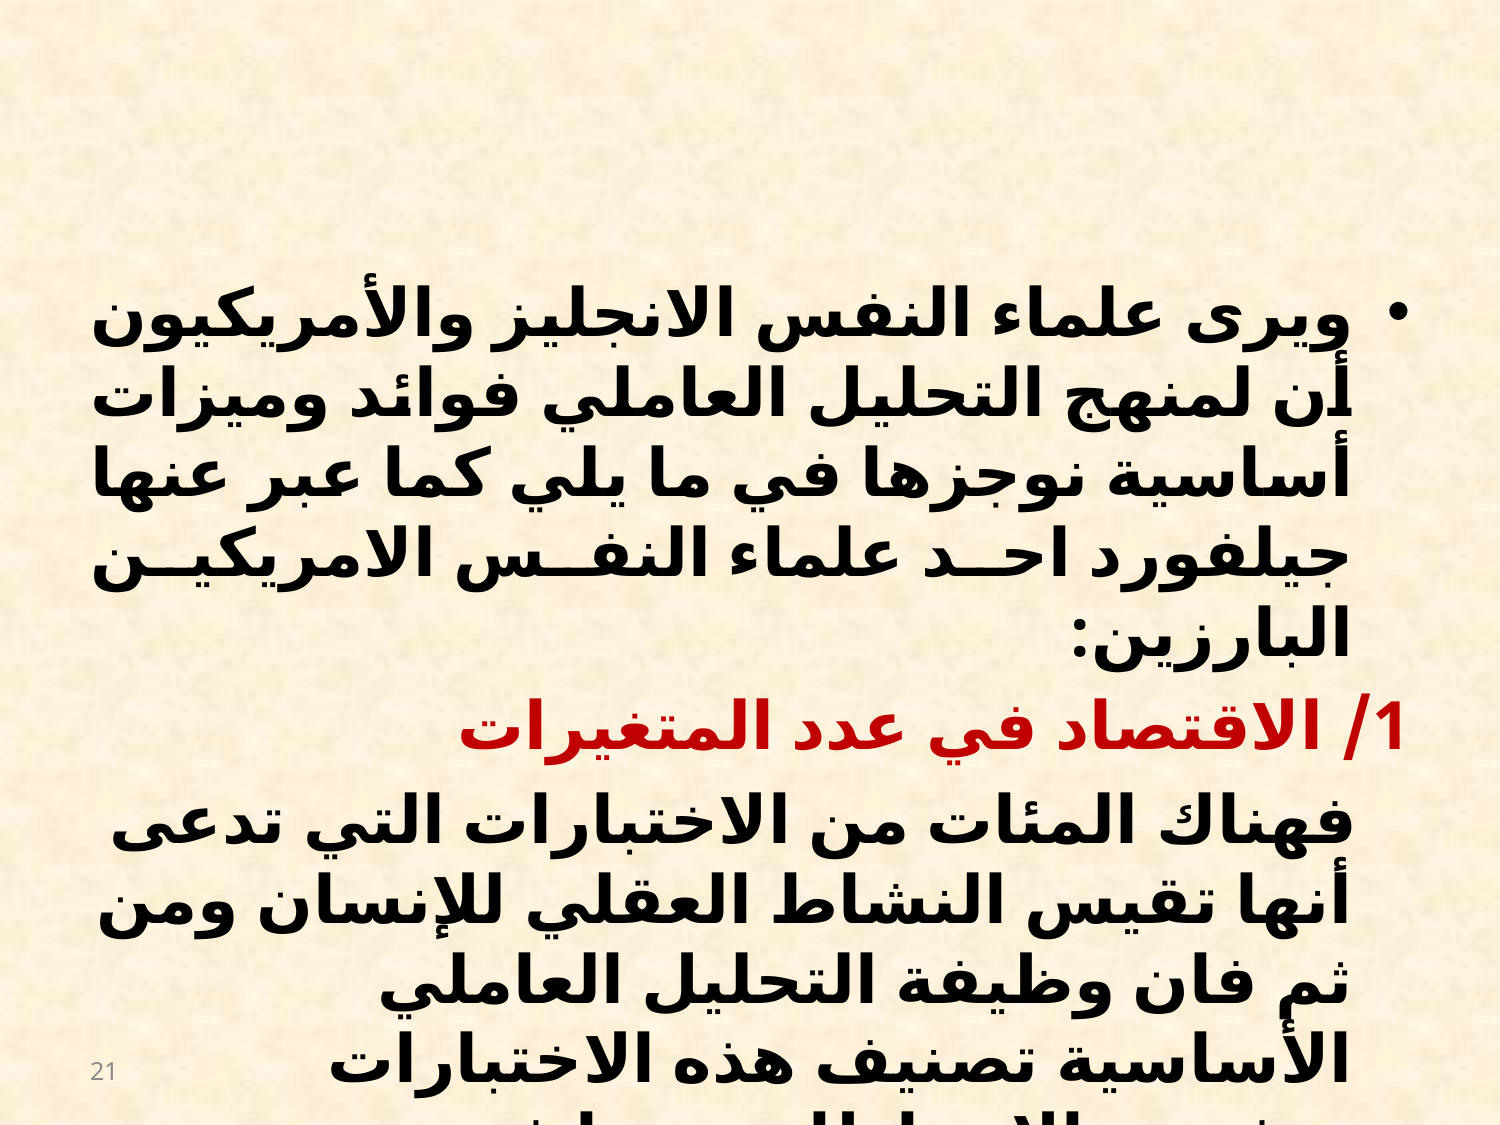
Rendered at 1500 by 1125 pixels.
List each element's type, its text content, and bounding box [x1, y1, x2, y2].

picture [0, 0, 1500, 1125]
slide_number 21 [75, 1042, 425, 1103]
list ويرى علماء النفس الانجليز والأمريكيون أن لمنهج التحليل العاملي فوائد وميزات أساسية نوجزها في ما يلي كما عبر عنها جيلفورد احد علماء النفس الامريكين البارزين: 1/ الاقتصاد في عدد المتغيرات فهناك المئات من الاختبارات التي تدعى أنها تقيس النشاط العقلي للإنسان ومن ثم فان وظيفة التحليل العاملي الأساسية تصنيف هذه الاختبارات وتفسير الارتباطات بينها في ضوء عدد اقل من القدرات. [75, 262, 1425, 1005]
